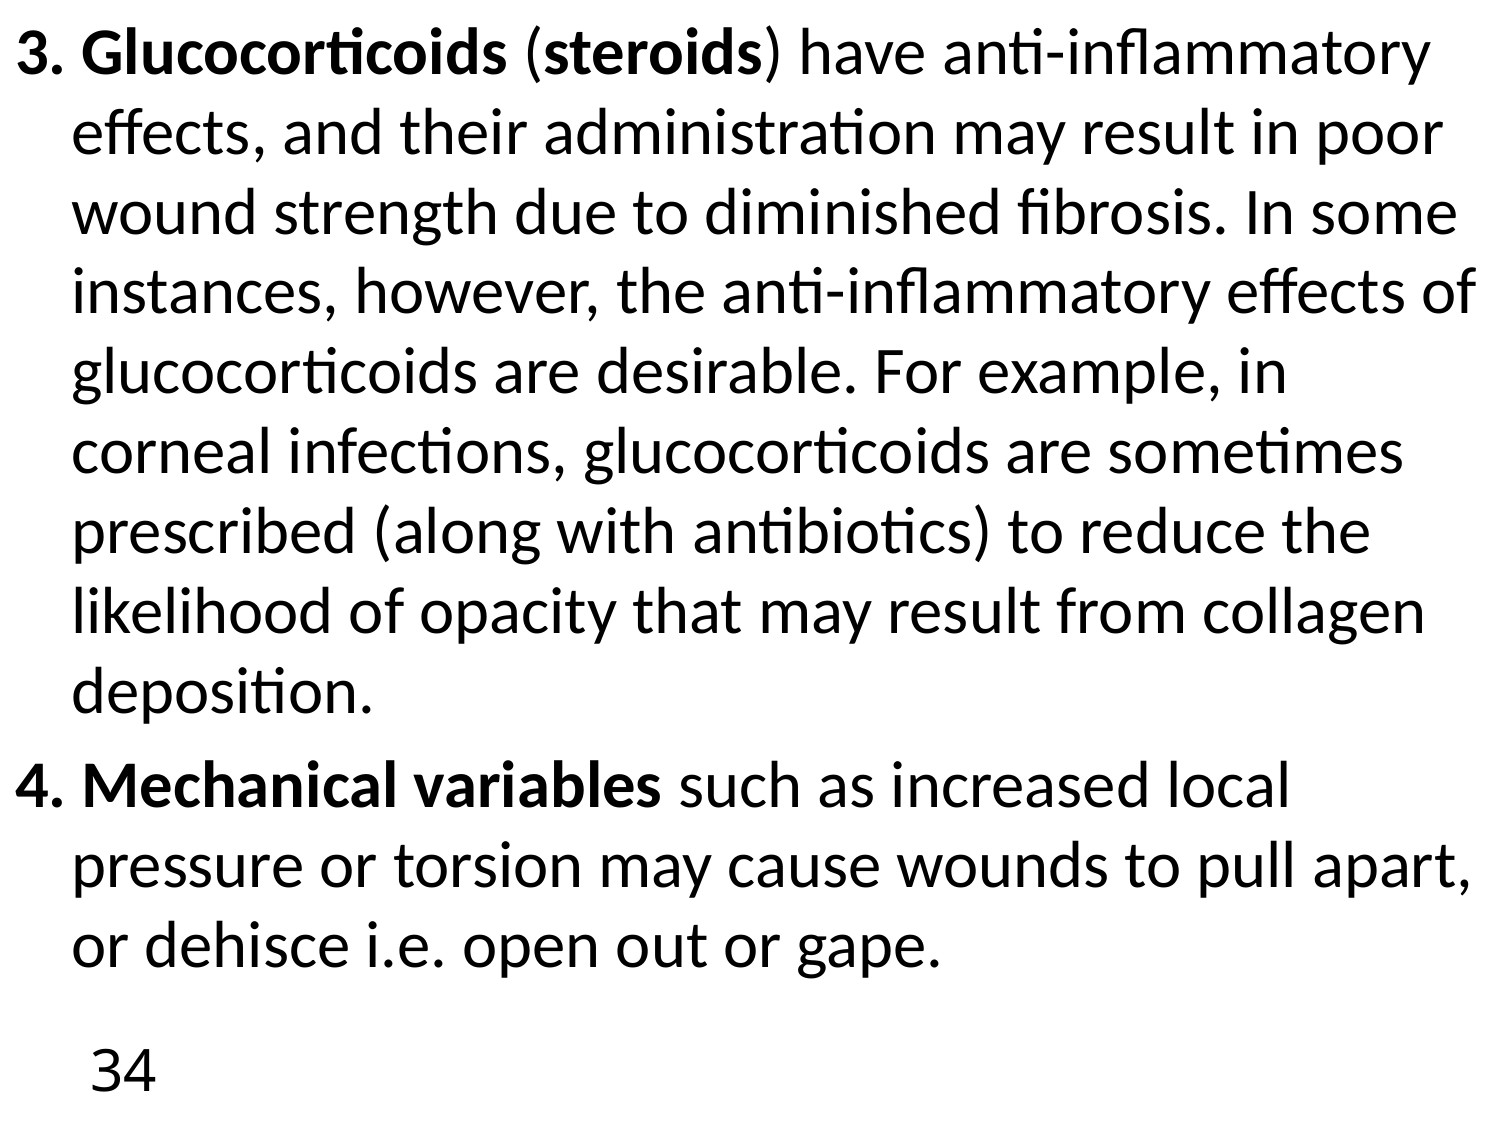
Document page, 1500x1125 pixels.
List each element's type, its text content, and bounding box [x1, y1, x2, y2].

slide_number 34 [75, 1042, 425, 1103]
list 3. Glucocorticoids (steroids) have anti-inflammatory effects, and their administration may result in poor wound strength due to diminished fibrosis. In some instances, however, the anti-inflammatory effects of glucocorticoids are desirable. For example, in corneal infections, glucocorticoids are sometimes prescribed (along with antibiotics) to reduce the likelihood of opacity that may result from collagen deposition. 4. Mechanical variables such as increased local pressure or torsion may cause wounds to pull apart, or dehisce i.e. open out or gape. [0, 0, 1500, 1125]
